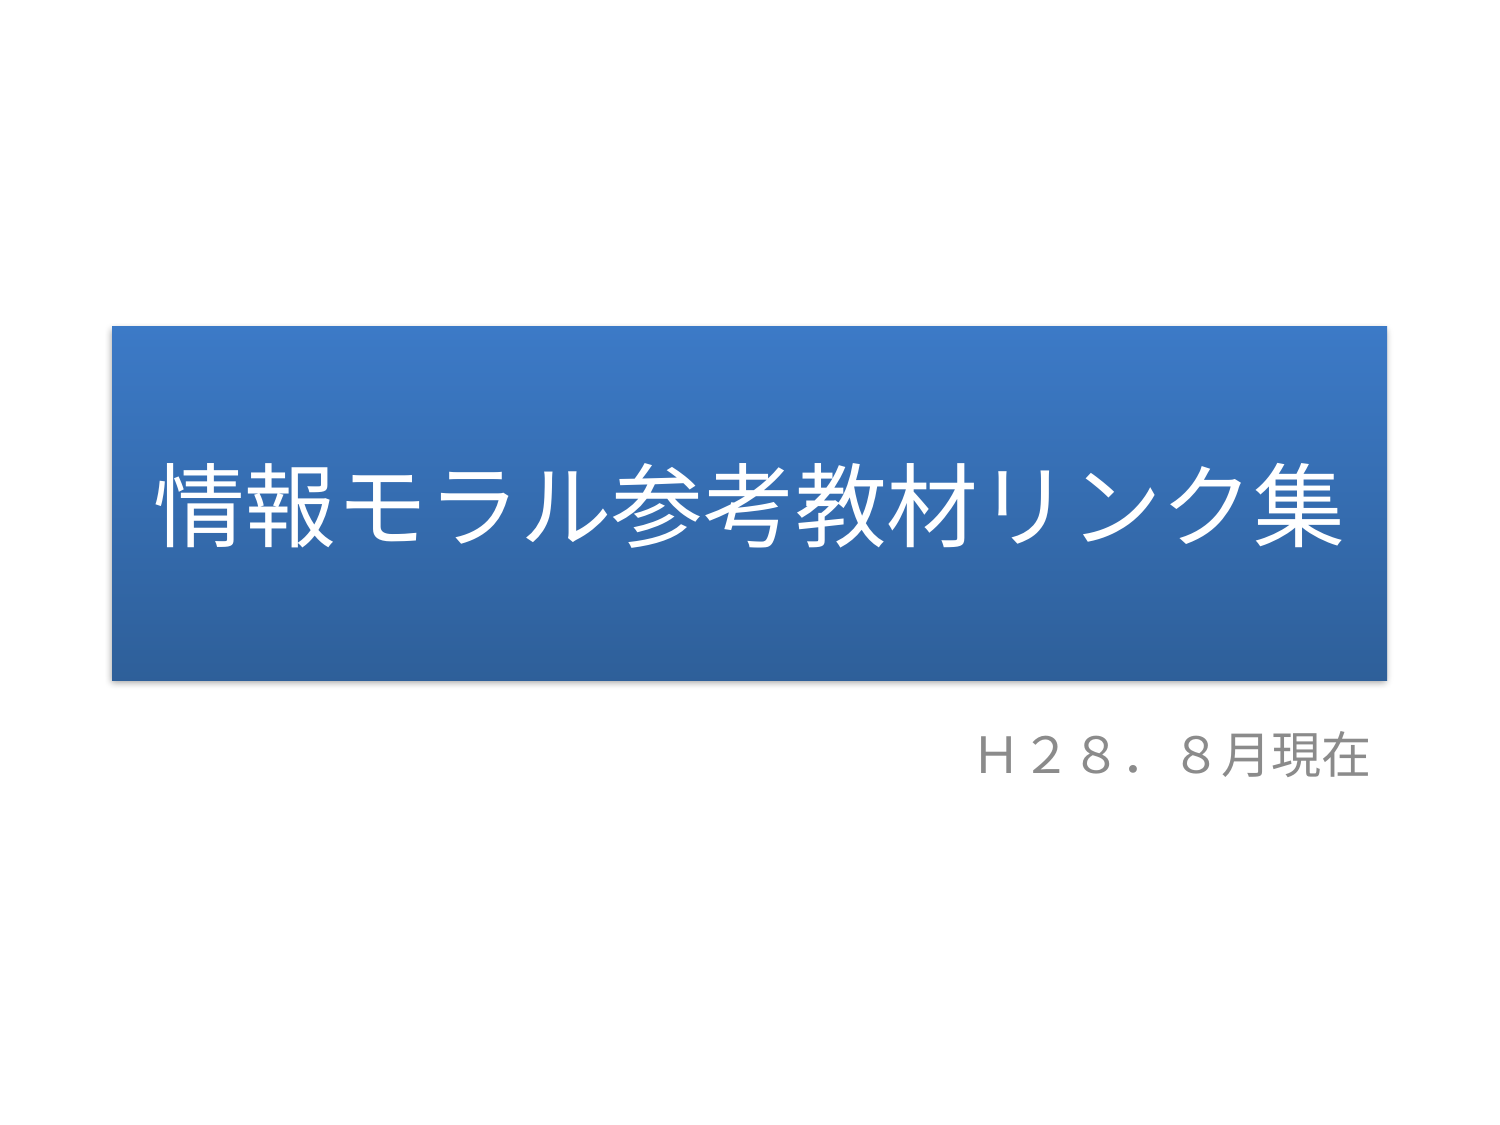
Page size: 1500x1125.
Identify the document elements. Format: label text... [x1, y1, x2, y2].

subtitle Ｈ２８．８月現在 [336, 716, 1387, 807]
title 情報モラル参考教材リンク集 [112, 326, 1388, 681]
